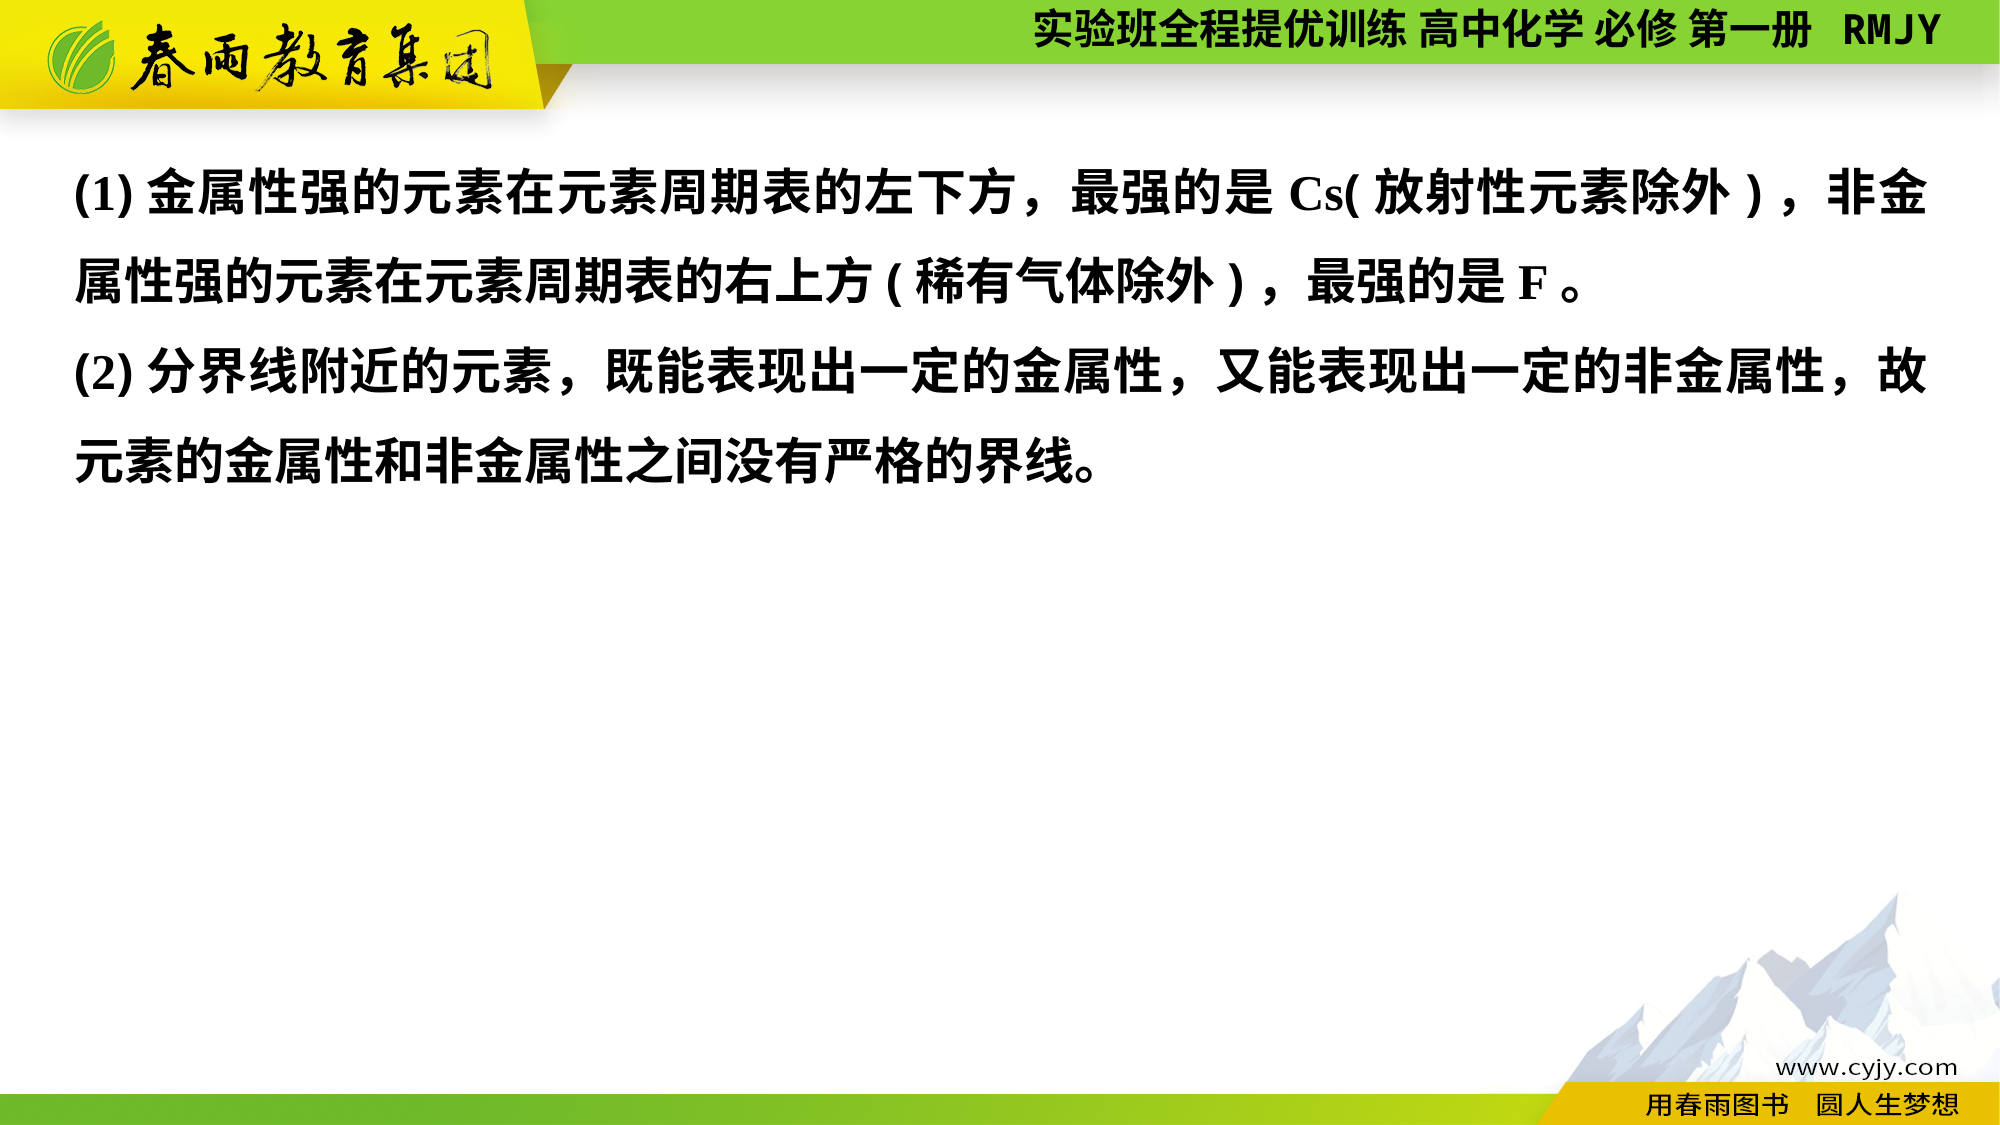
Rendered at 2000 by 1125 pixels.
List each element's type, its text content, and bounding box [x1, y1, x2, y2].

picture [0, 0, 2000, 1125]
list (1)金属性强的元素在元素周期表的左下方，最强的是Cs(放射性元素除外)，非金属性强的元素在元素周期表的右上方(稀有气体除外)，最强的是F。 (2)分界线附近的元素，既能表现出一定的金属性，又能表现出一定的非金属性，故元素的金属性和非金属性之间没有严格的界线。 [59, 122, 1944, 490]
